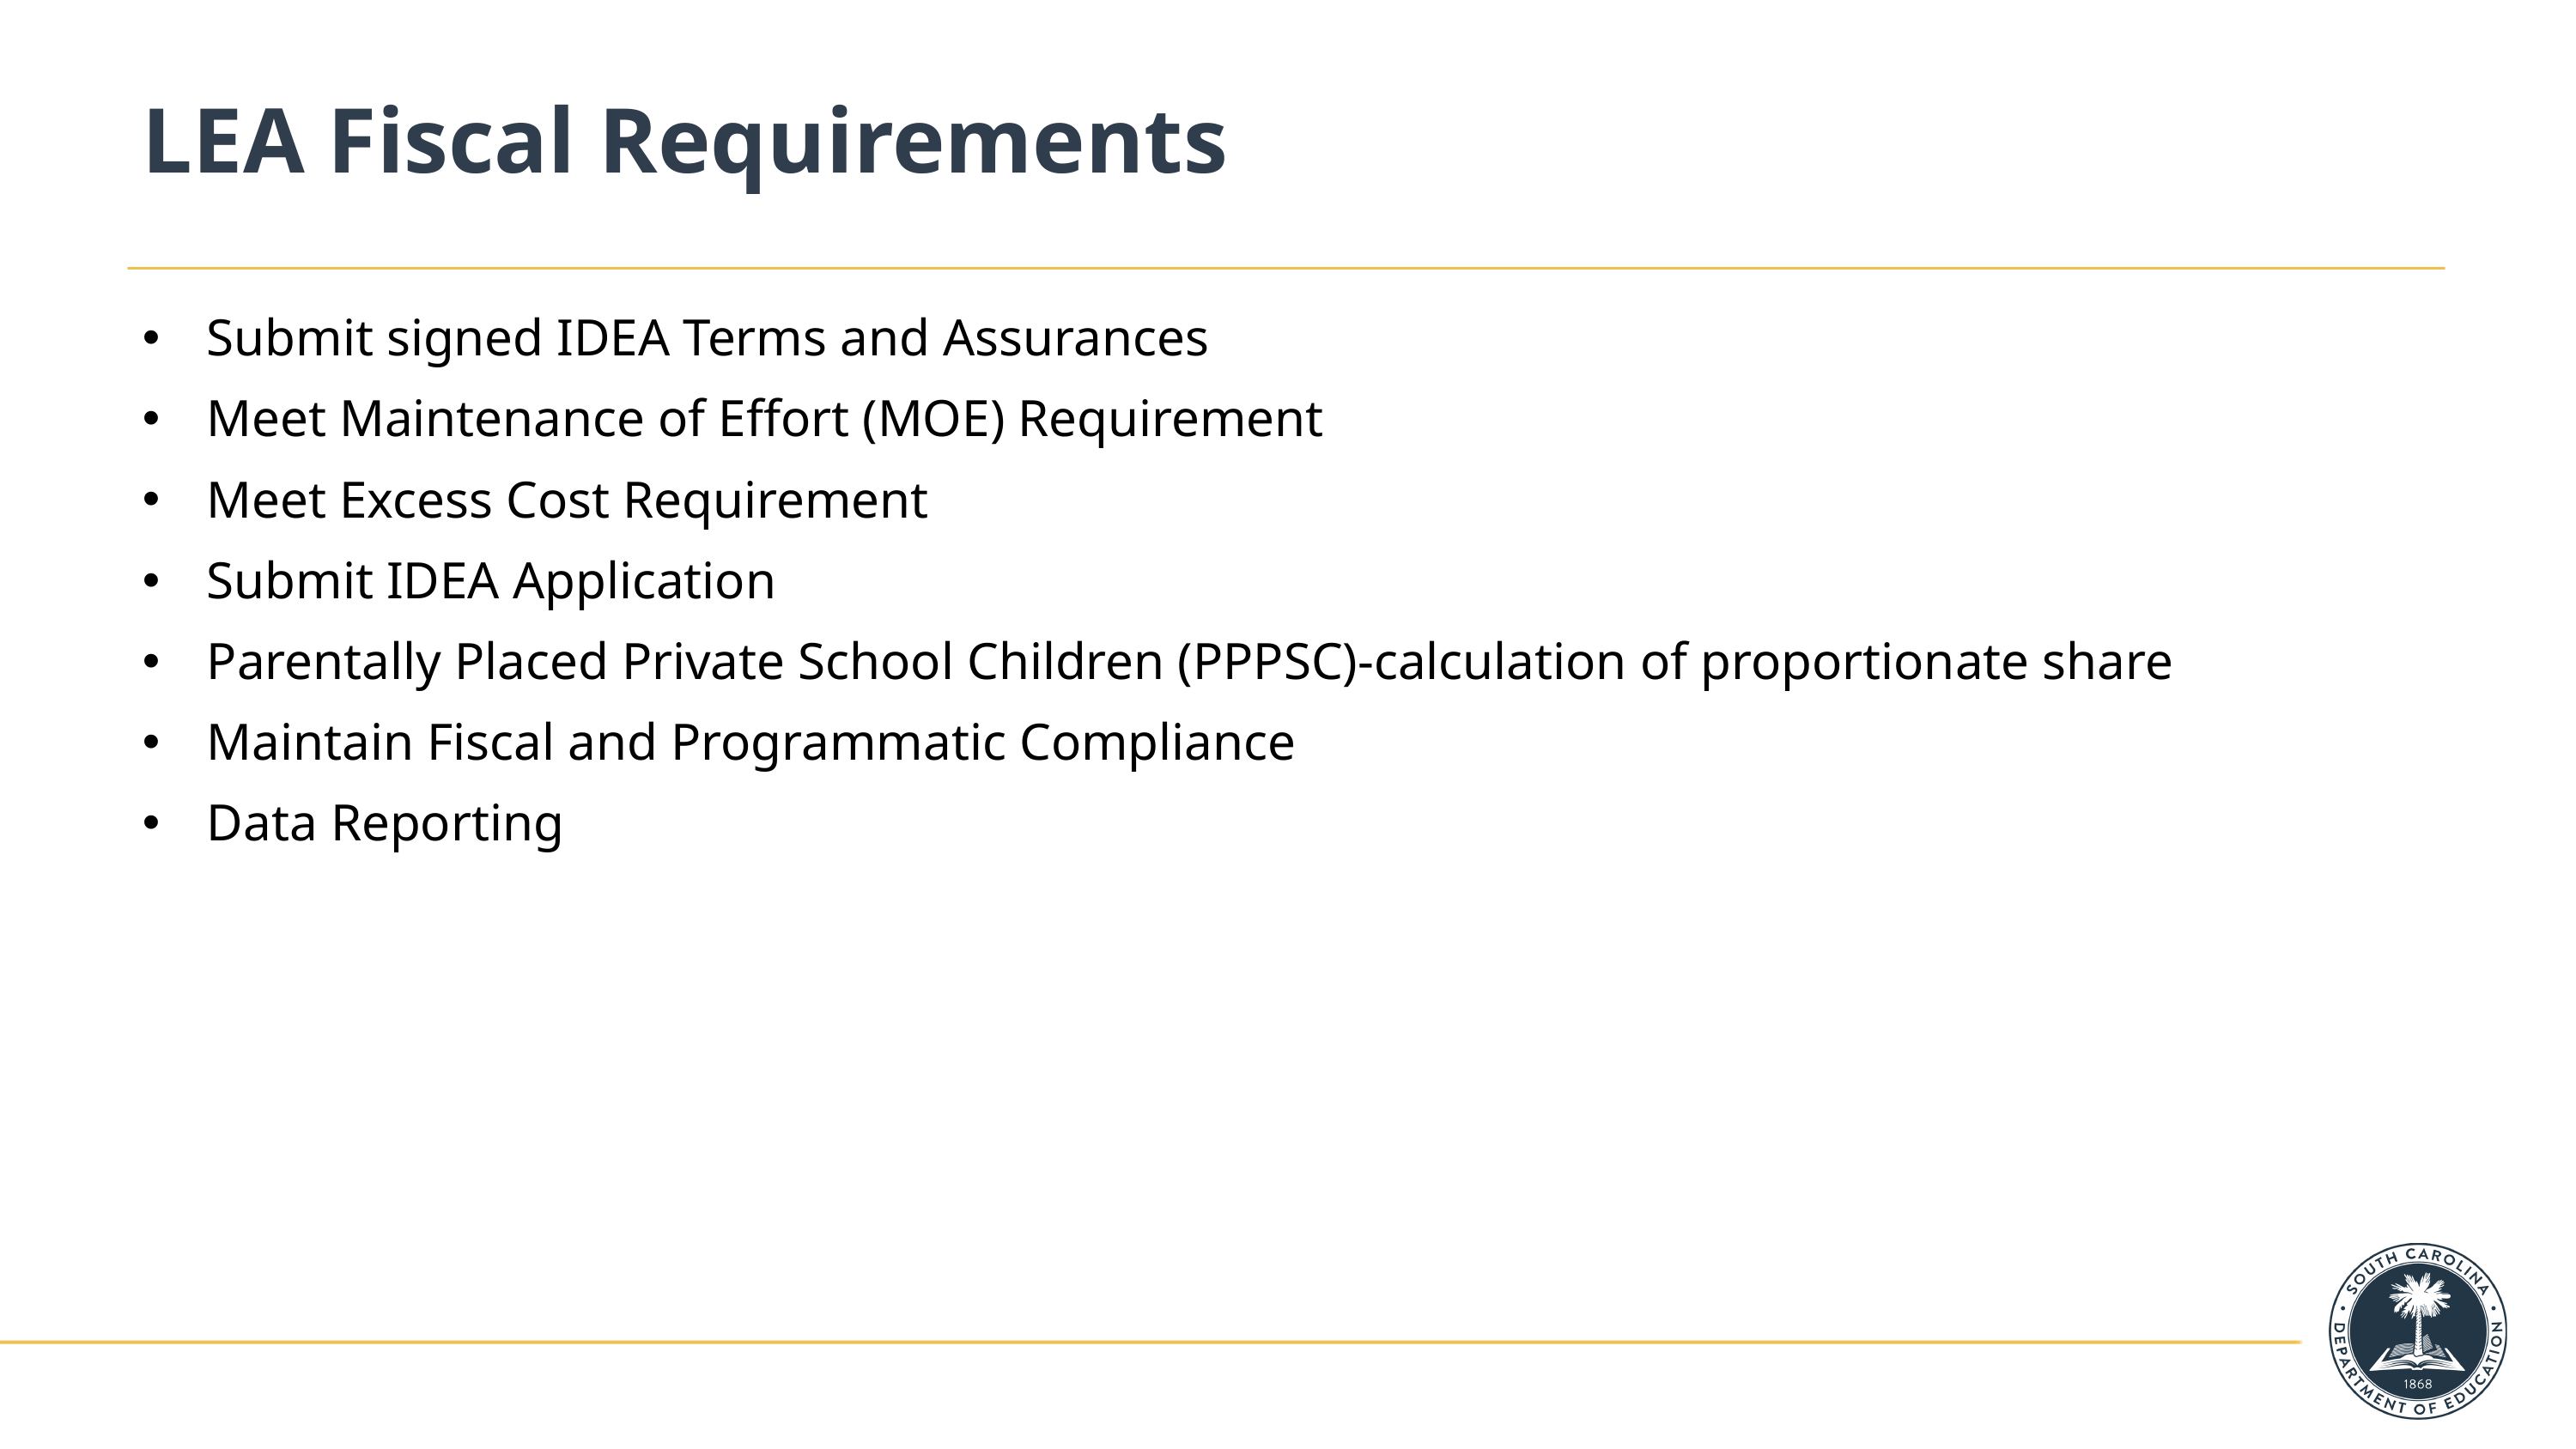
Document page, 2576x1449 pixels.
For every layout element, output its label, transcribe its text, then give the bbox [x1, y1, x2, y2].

picture [2329, 1243, 2507, 1420]
list Submit signed IDEA Terms and Assurances Meet Maintenance of Effort (MOE) Requirement Meet Excess Cost Requirement Submit IDEA Application Parentally Placed Private School Children (PPPSC)-calculation of proportionate share Maintain Fiscal and Programmatic Compliance Data Reporting [129, 306, 2447, 1149]
title LEA Fiscal Requirements [129, 76, 2447, 232]
